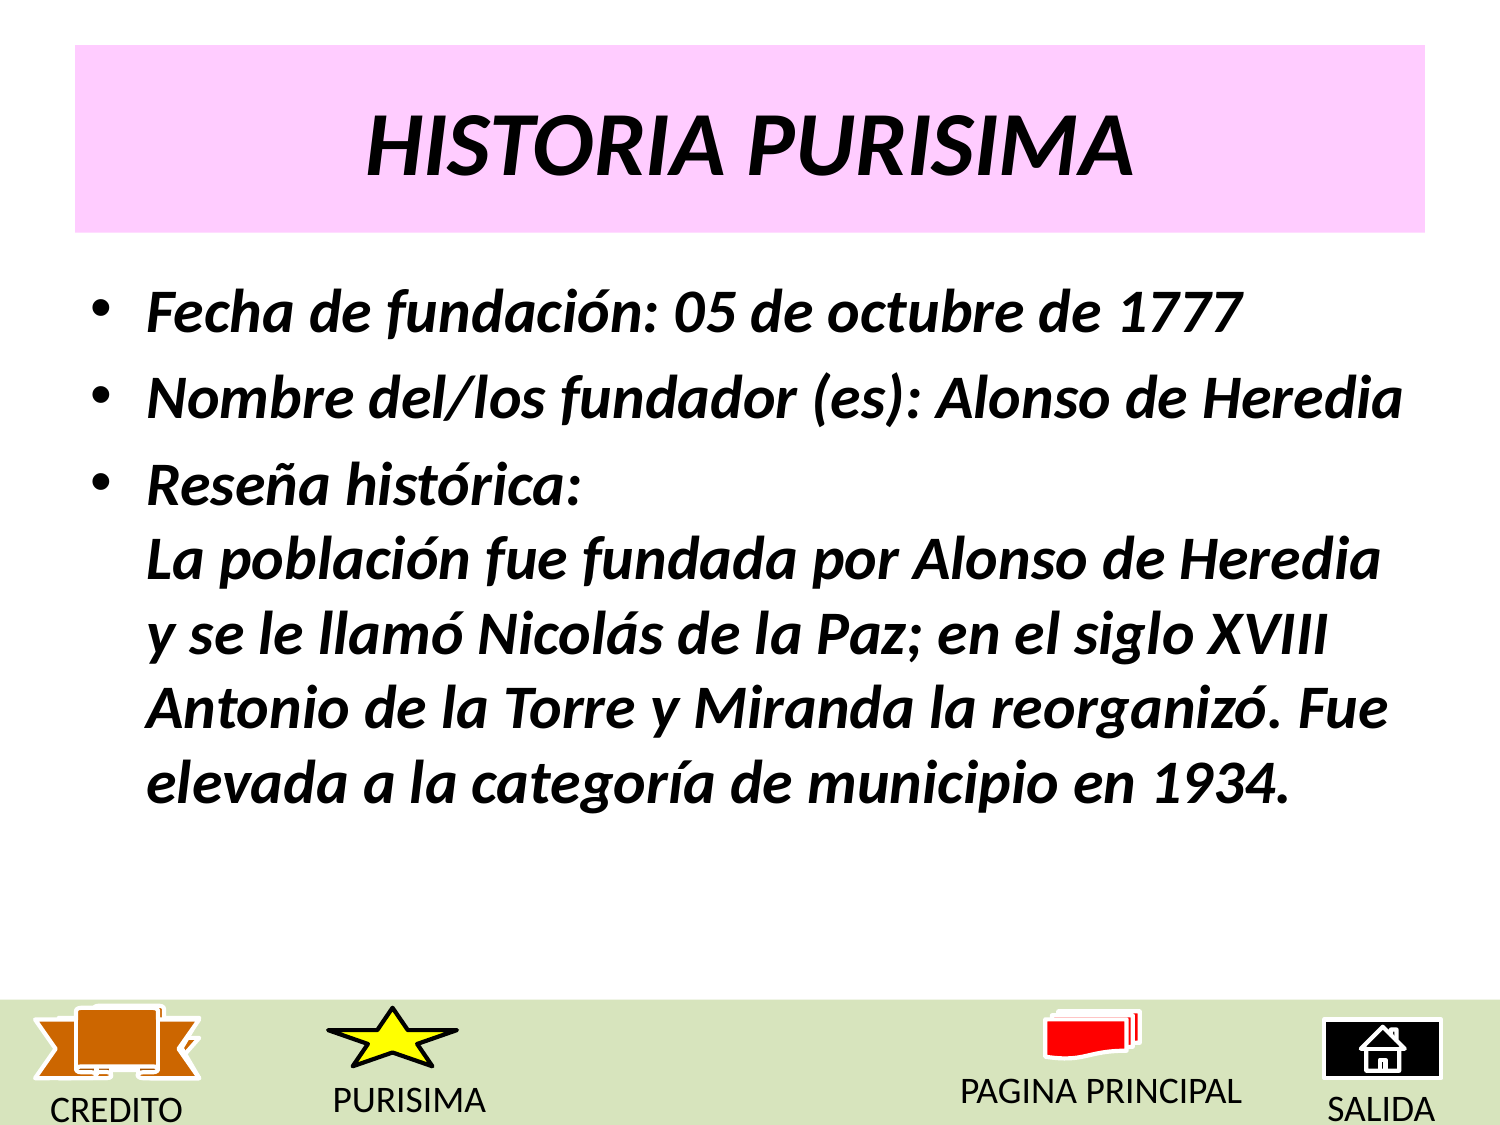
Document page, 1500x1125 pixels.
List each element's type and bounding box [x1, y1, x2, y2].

title [75, 45, 1425, 233]
list [75, 262, 1425, 926]
text_box [0, 997, 1500, 1125]
